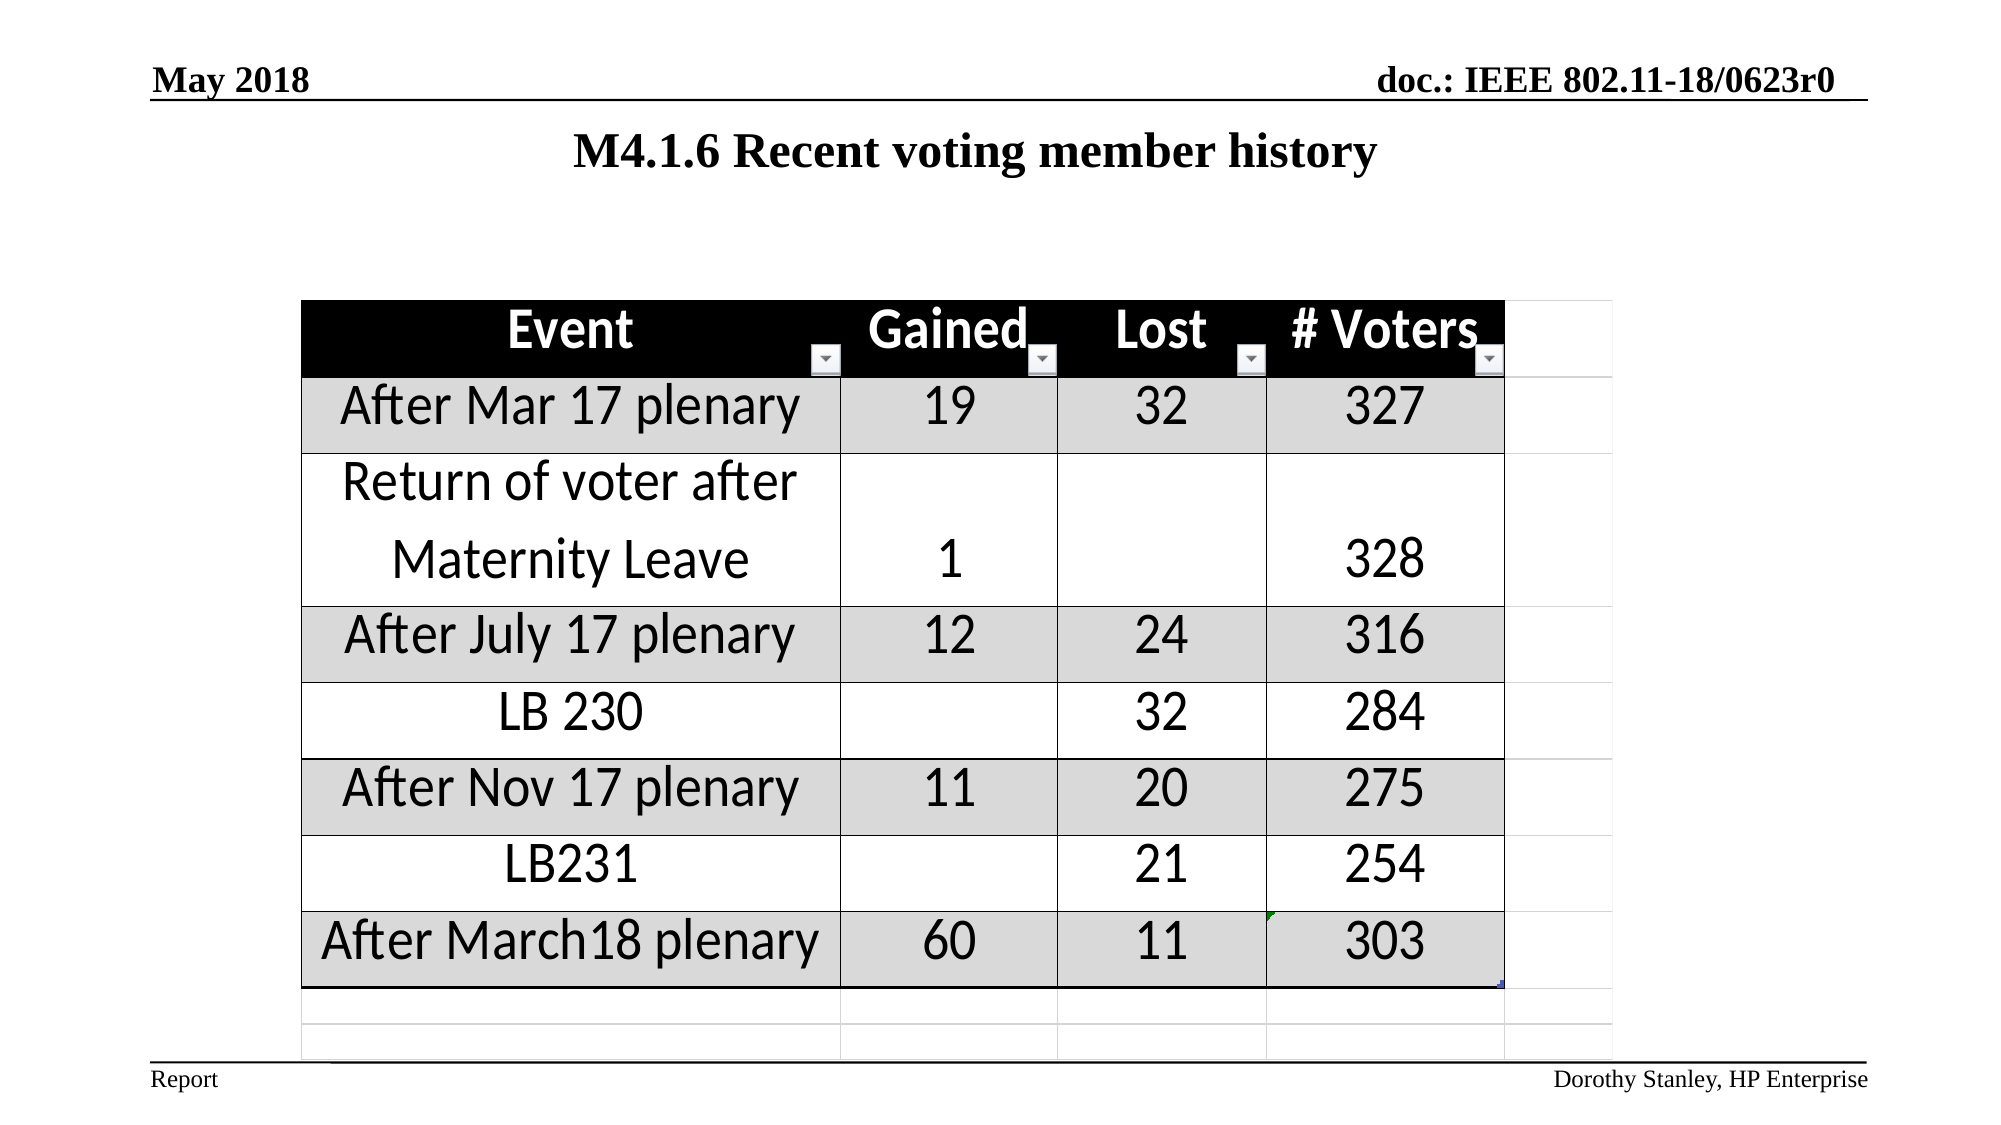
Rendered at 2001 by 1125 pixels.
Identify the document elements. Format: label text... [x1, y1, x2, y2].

title M4.1.6 Recent voting member history [338, 103, 1614, 192]
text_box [300, 299, 1614, 1061]
footer Dorothy Stanley, HP Enterprise [1512, 1061, 1869, 1093]
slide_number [152, 54, 406, 101]
